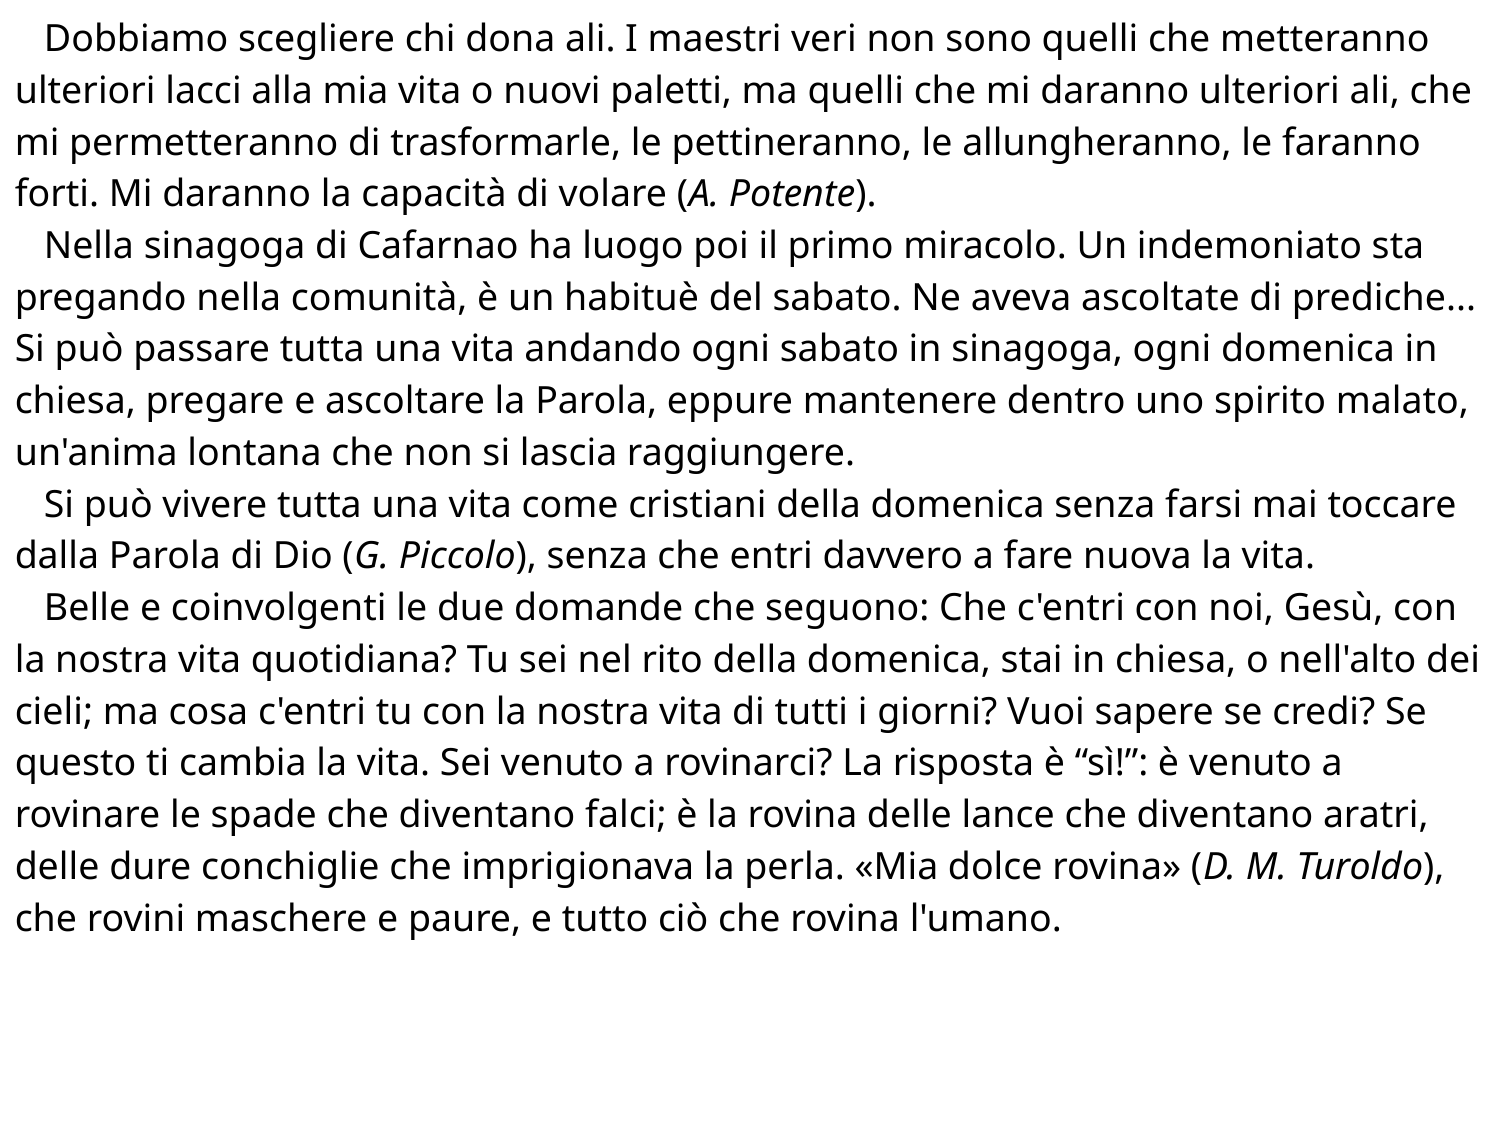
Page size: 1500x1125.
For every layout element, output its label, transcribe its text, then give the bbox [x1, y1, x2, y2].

text_box Dobbiamo scegliere chi dona ali. I maestri veri non sono quelli che metteranno ulteriori lacci alla mia vita o nuovi paletti, ma quelli che mi daranno ulteriori ali, che mi permetteranno di trasformarle, le pettineranno, le allungheranno, le faranno forti. Mi daranno la capacità di volare (A. Potente). Nella sinagoga di Cafarnao ha luogo poi il primo miracolo. Un indemoniato sta pregando nella comunità, è un habituè del sabato. Ne aveva ascoltate di prediche... Si può passare tutta una vita andando ogni sabato in sinagoga, ogni domenica in chiesa, pregare e ascoltare la Parola, eppure mantenere dentro uno spirito malato, un'anima lontana che non si lascia raggiungere. Si può vivere tutta una vita come cristiani della domenica senza farsi mai toccare dalla Parola di Dio (G. Piccolo), senza che entri davvero a fare nuova la vita. Belle e coinvolgenti le due domande che seguono: Che c'entri con noi, Gesù, con la nostra vita quotidiana? Tu sei nel rito della domenica, stai in chiesa, o nell'alto dei cieli; ma cosa c'entri tu con la nostra vita di tutti i giorni? Vuoi sapere se credi? Se questo ti cambia la vita. Sei venuto a rovinarci? La risposta è “sì!”: è venuto a rovinare le spade che diventano falci; è la rovina delle lance che diventano aratri, delle dure conchiglie che imprigionava la perla. «Mia dolce rovina» (D. M. Turoldo), che rovini maschere e paure, e tutto ciò che rovina l'umano. [0, 0, 1500, 998]
